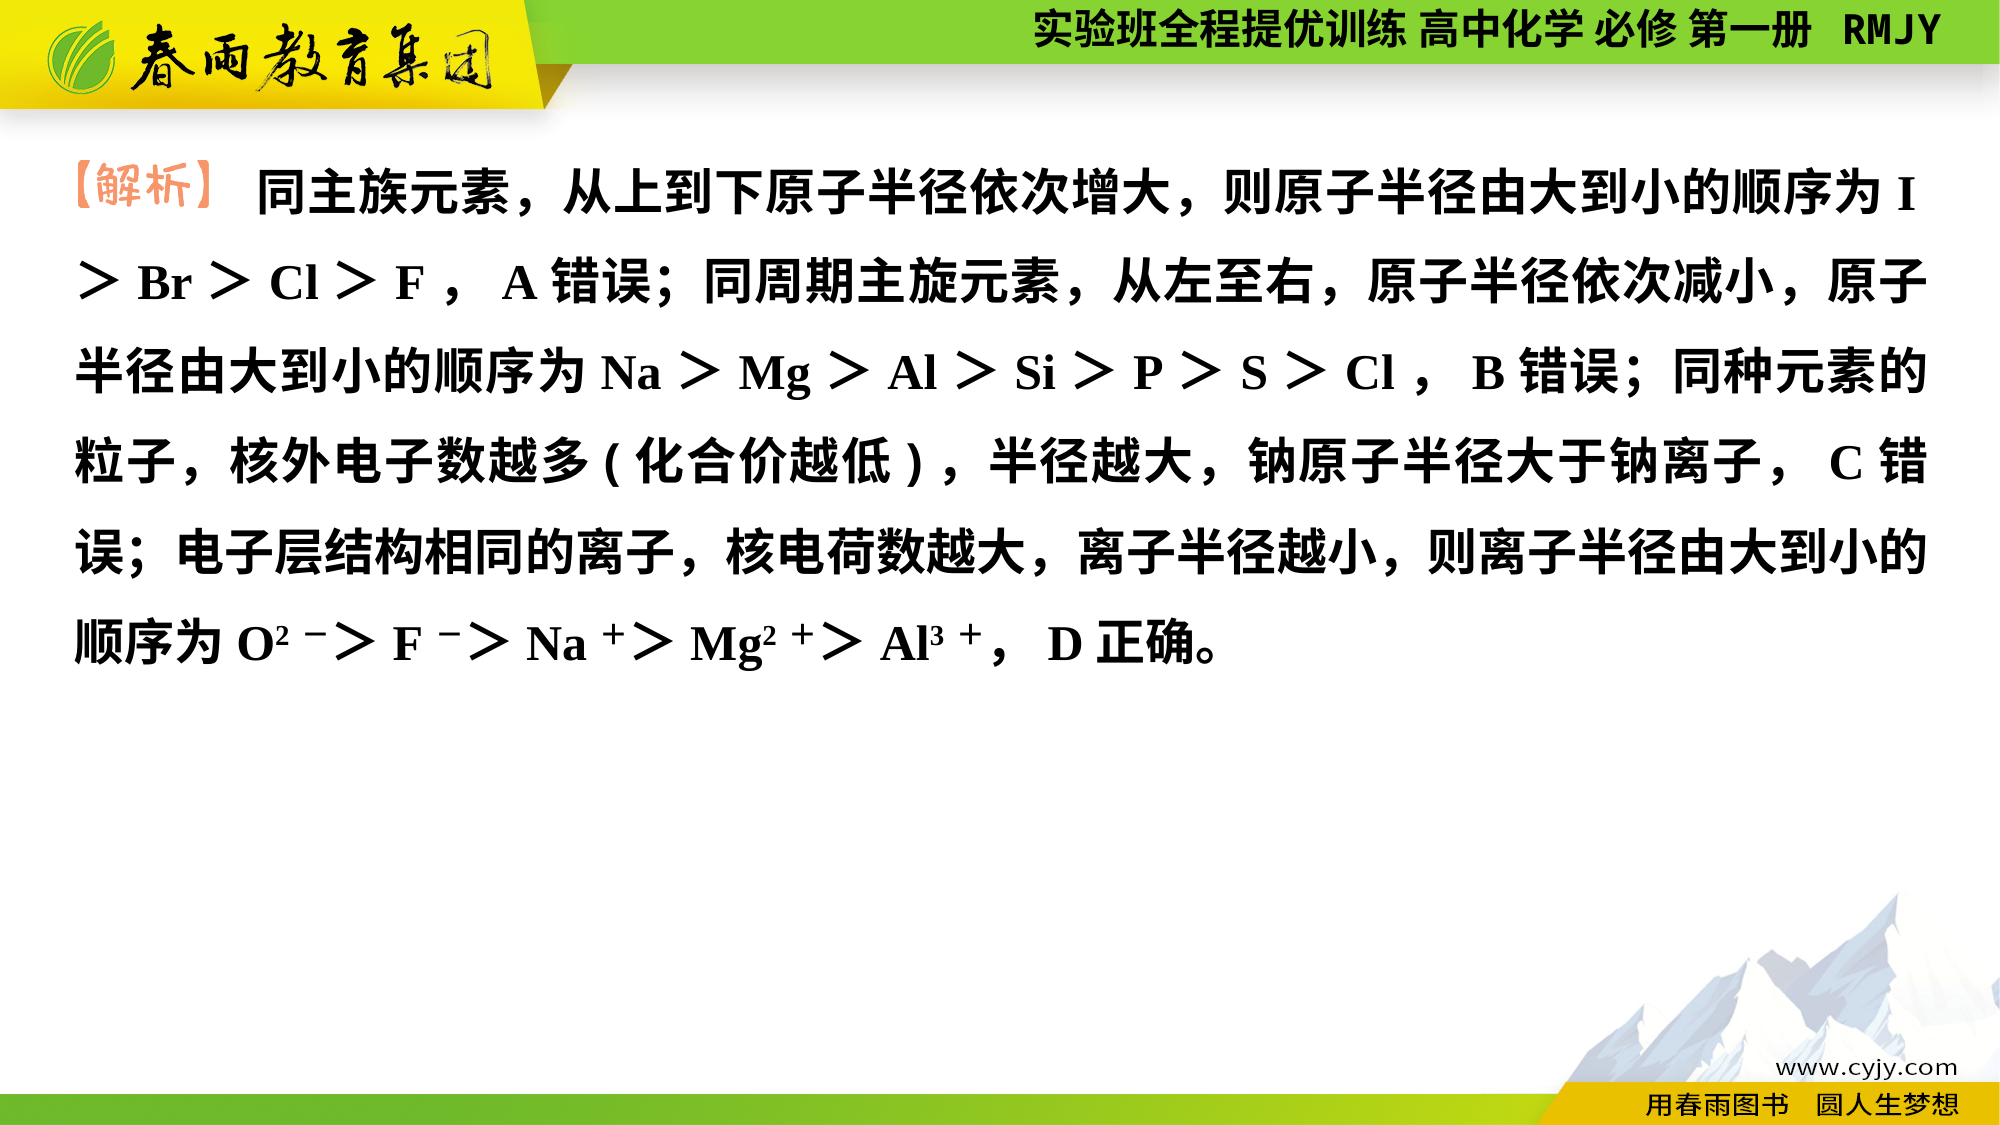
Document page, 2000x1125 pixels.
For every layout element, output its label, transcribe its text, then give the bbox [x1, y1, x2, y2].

picture [0, 0, 2000, 1125]
list 同主族元素，从上到下原子半径依次增大，则原子半径由大到小的顺序为I＞Br＞Cl＞F，A错误；同周期主旋元素，从左至右，原子半径依次减小，原子半径由大到小的顺序为Na＞Mg＞Al＞Si＞P＞S＞Cl，B错误；同种元素的粒子，核外电子数越多(化合价越低)，半径越大，钠原子半径大于钠离子，C错误；电子层结构相同的离子，核电荷数越大，离子半径越小，则离子半径由大到小的顺序为O2－＞F－＞Na＋＞Mg2＋＞Al3＋，D正确。 [59, 122, 1944, 672]
